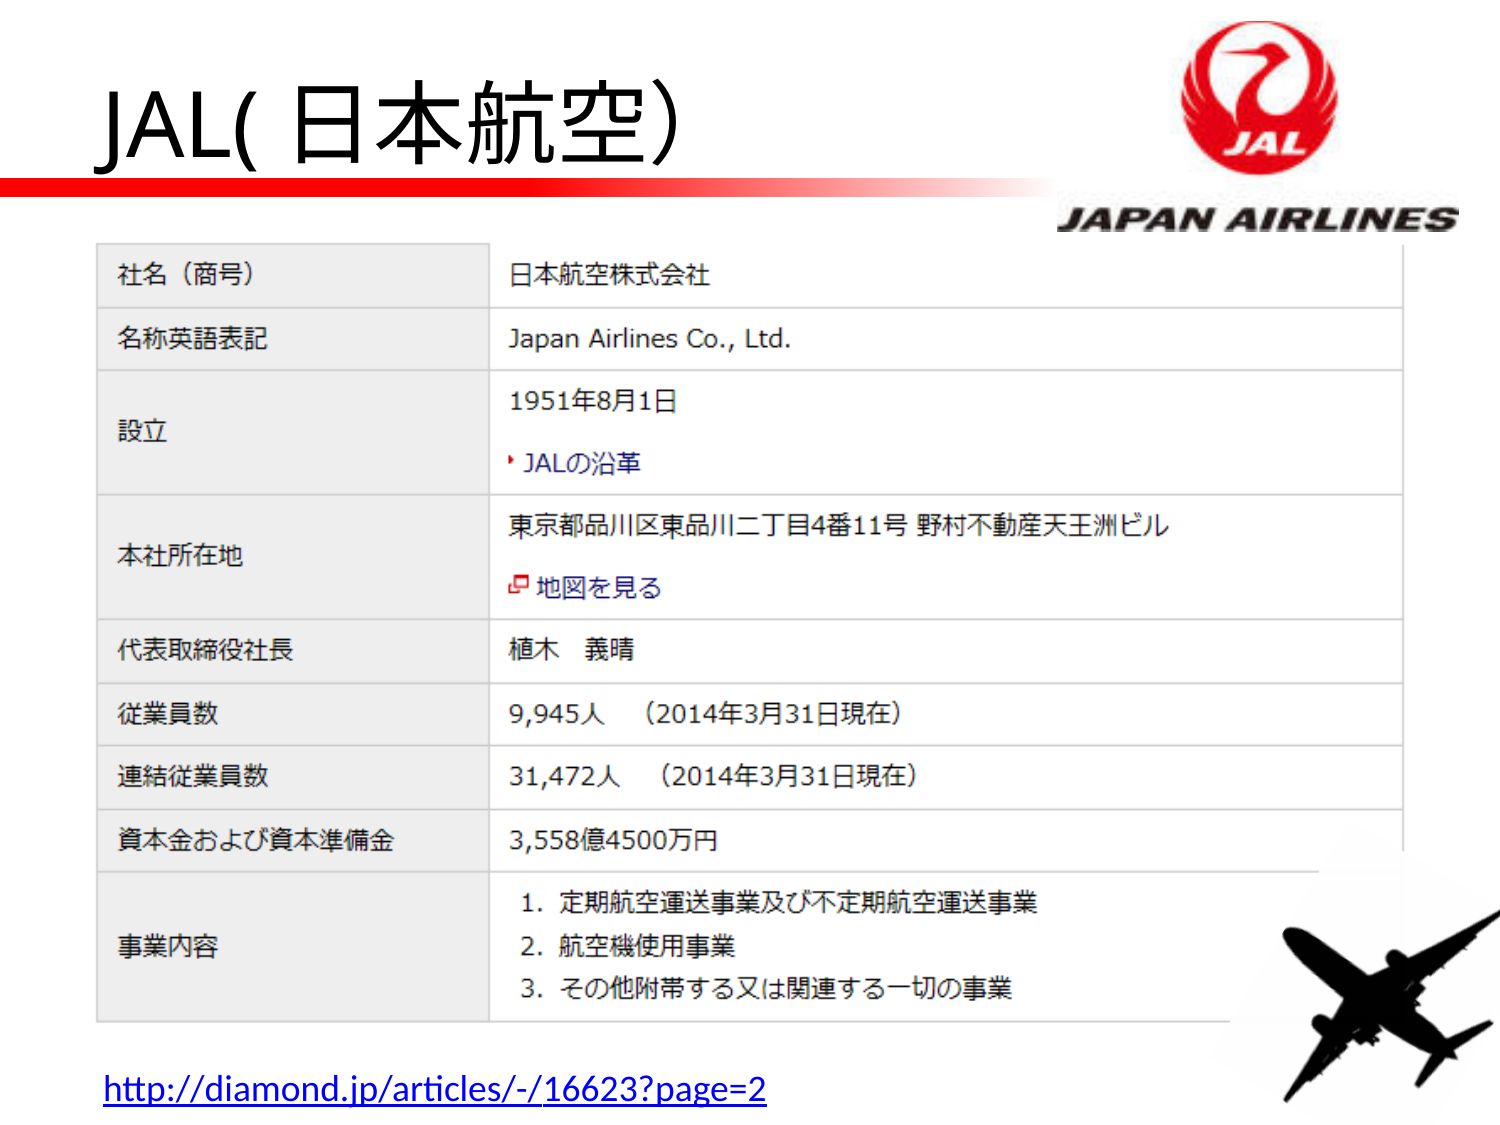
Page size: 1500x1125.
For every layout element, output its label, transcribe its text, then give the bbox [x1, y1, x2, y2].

picture [1056, 21, 1459, 232]
text_box http://diamond.jp/articles/-/16623?page=2 [88, 1057, 839, 1117]
text_box JAL(日本航空） [86, 58, 756, 176]
text_box [0, 176, 1051, 198]
picture [88, 235, 1500, 1125]
